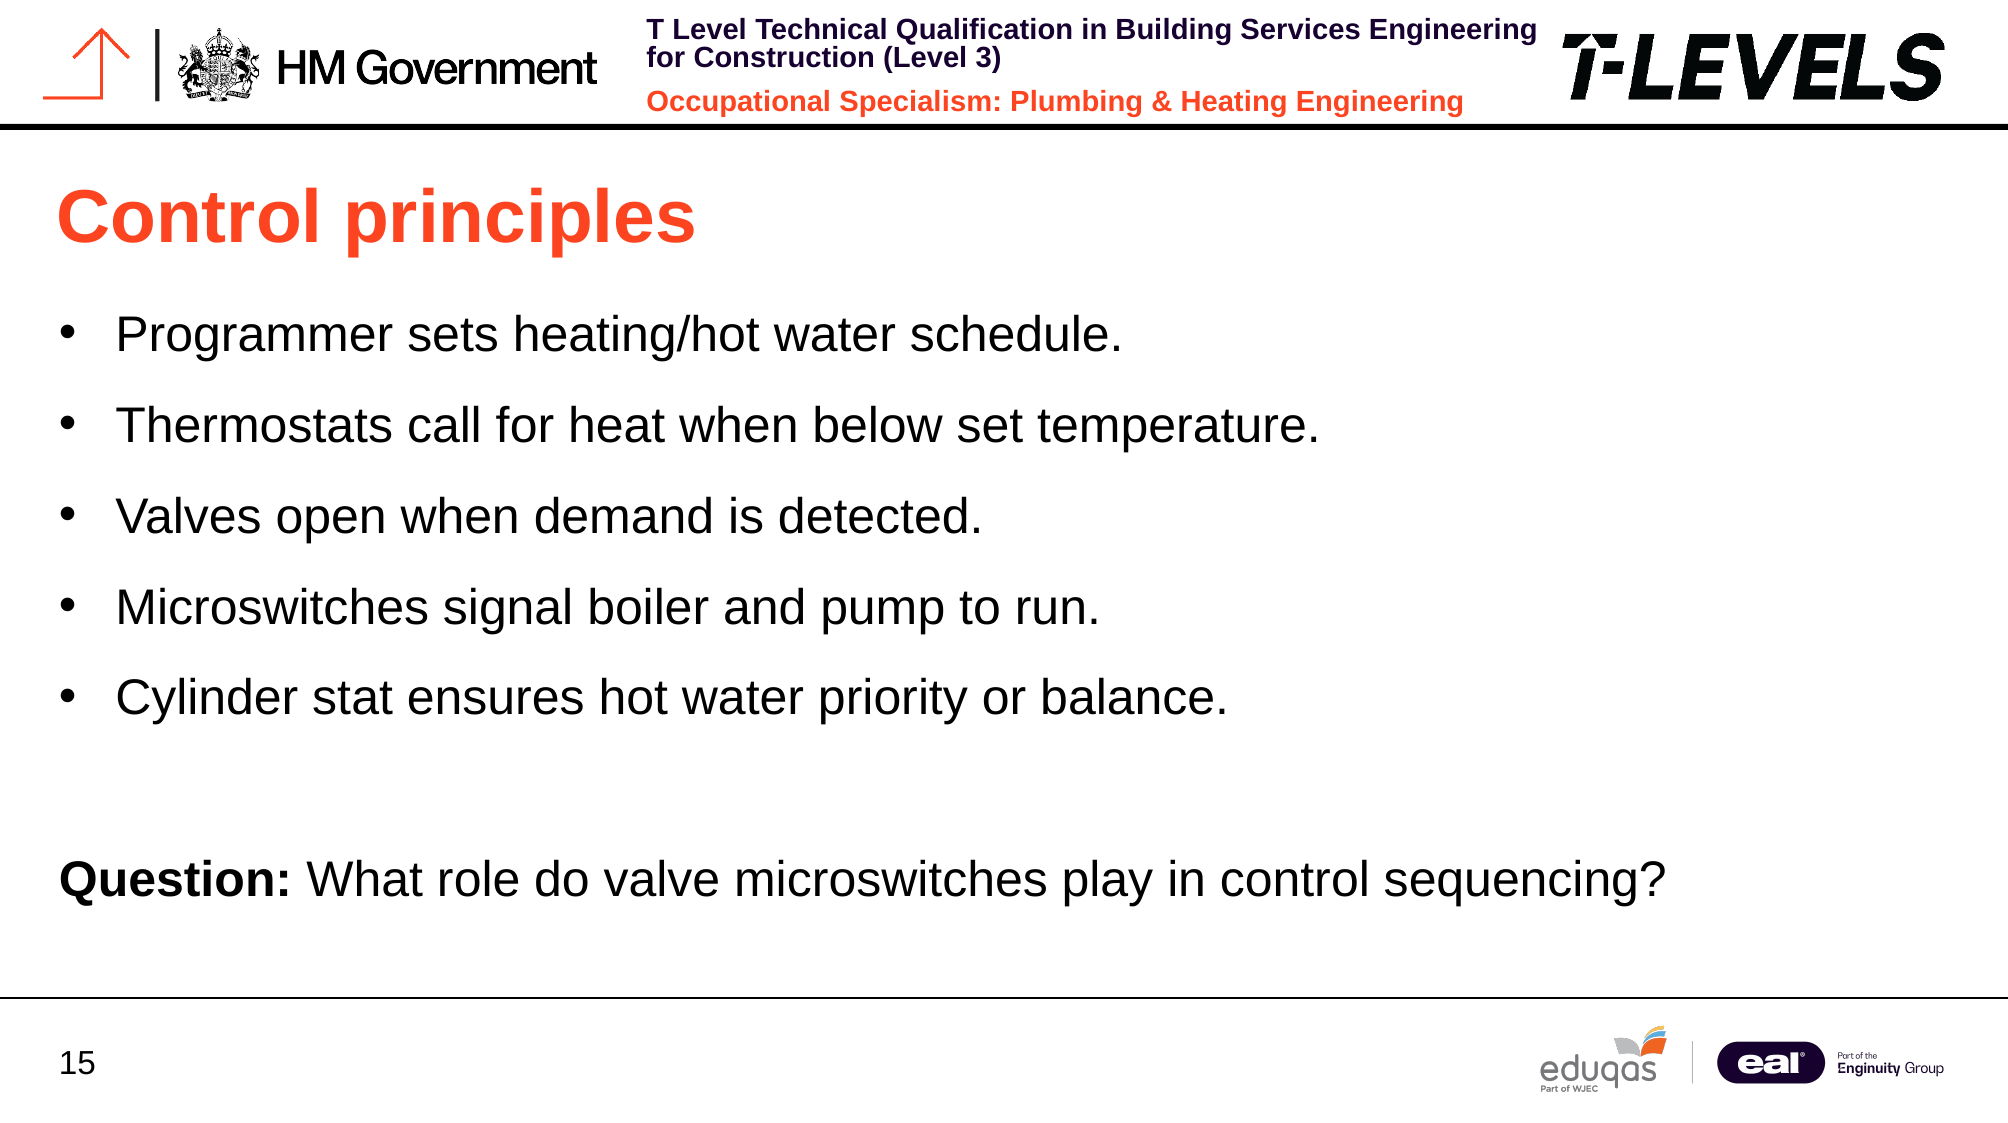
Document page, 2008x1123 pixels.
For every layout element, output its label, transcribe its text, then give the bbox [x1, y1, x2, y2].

title Control principles [41, 111, 1949, 314]
picture [155, 28, 597, 102]
picture [1543, 25, 1964, 108]
picture [1535, 1021, 1949, 1097]
picture [38, 27, 136, 100]
list Programmer sets heating/hot water schedule. Thermostats call for heat when below set temperature. Valves open when demand is detected. Microswitches signal boiler and pump to run. Cylinder stat ensures hot water priority or balance. Question: What role do valve microswitches play in control sequencing? [59, 295, 1949, 975]
